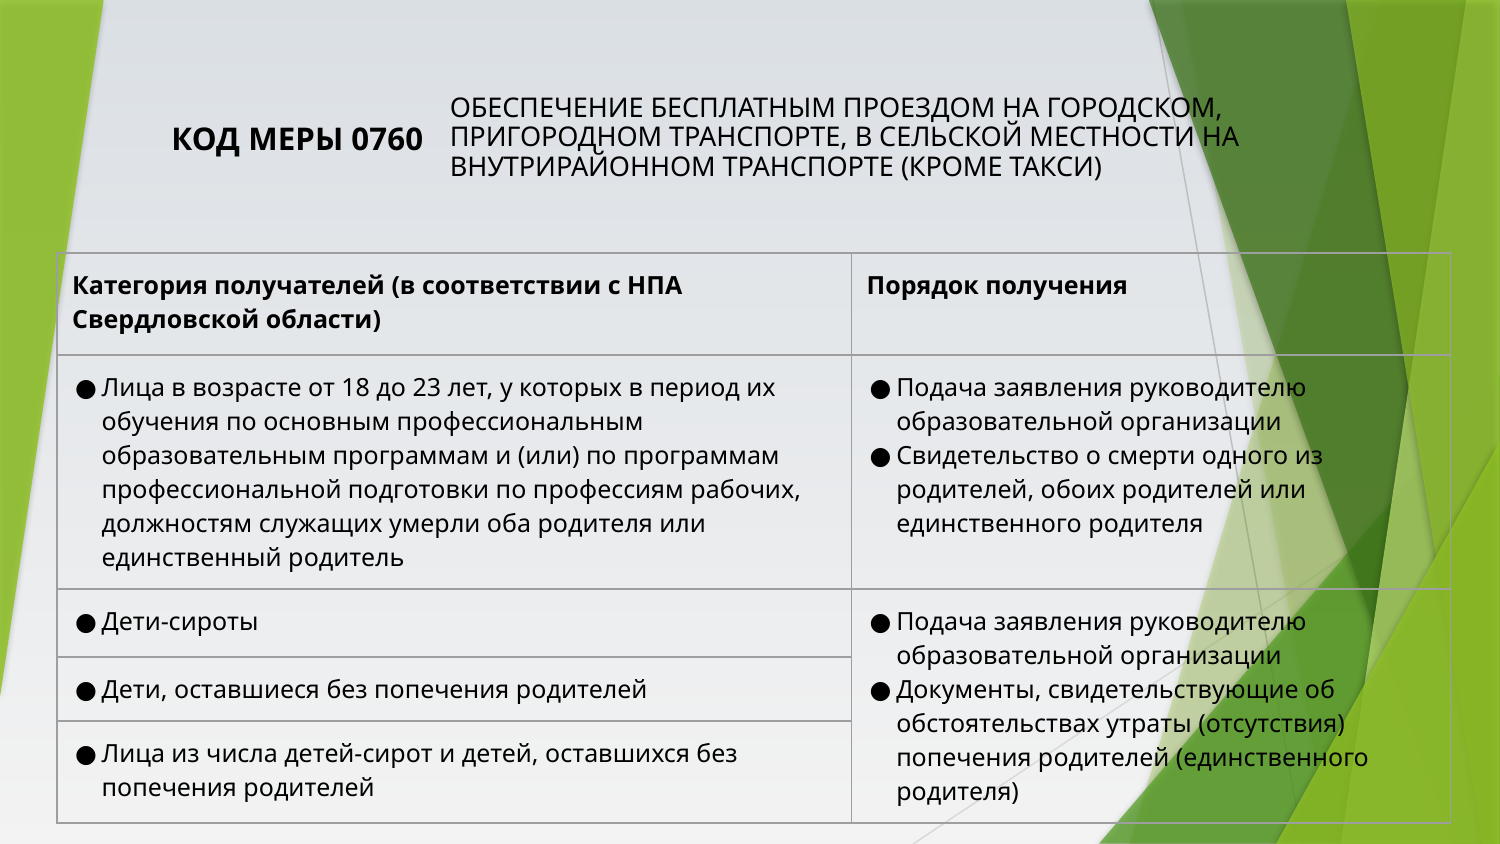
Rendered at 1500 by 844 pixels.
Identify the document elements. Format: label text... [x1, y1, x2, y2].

table_cell Подача заявления руководителю образовательной организации Свидетельство о смерти одного из родителей, обоих родителей или единственного родителя [852, 356, 1450, 588]
table_cell Дети-сироты [58, 590, 851, 656]
table_header Порядок получения [852, 254, 1450, 354]
table_cell Лица из числа детей-сирот и детей, оставшихся без попечения родителей [58, 722, 851, 822]
text_box КОД МЕРЫ 0760 [122, 79, 439, 196]
title ОБЕСПЕЧЕНИЕ БЕСПЛАТНЫМ ПРОЕЗДОМ НА ГОРОДСКОМ, ПРИГОРОДНОМ ТРАНСПОРТЕ, В СЕЛЬСКОЙ МЕСТНОСТИ НА ВНУТРИРАЙОННОМ ТРАНСПОРТЕ (КРОМЕ ТАКСИ) [438, 80, 1384, 197]
table_header Категория получателей (в соответствии с НПА Свердловской области) [58, 254, 851, 354]
table_cell Подача заявления руководителю образовательной организации Документы, свидетельствующие об обстоятельствах утраты (отсутствия) попечения родителей (единственного родителя) [852, 590, 1450, 822]
table_cell Дети, оставшиеся без попечения родителей [58, 658, 851, 720]
table_cell Лица в возрасте от 18 до 23 лет, у которых в период их обучения по основным профессиональным образовательным программам и (или) по программам профессиональной подготовки по профессиям рабочих, должностям служащих умерли оба родителя или единственный родитель [58, 356, 851, 588]
